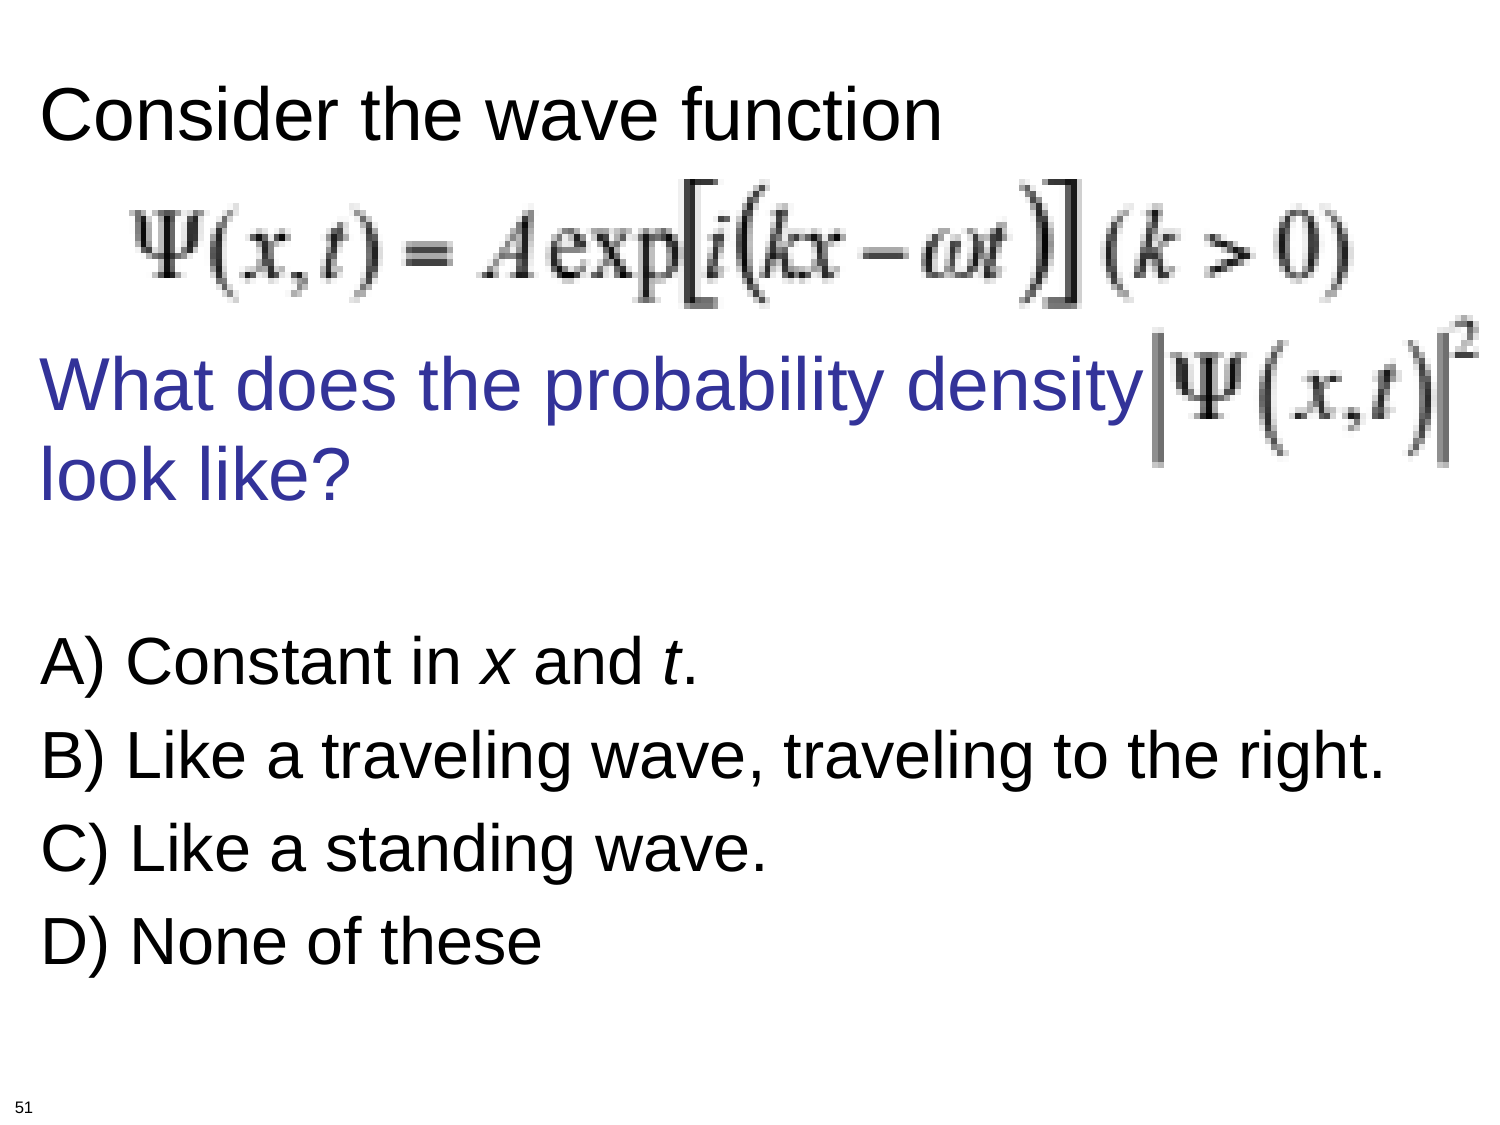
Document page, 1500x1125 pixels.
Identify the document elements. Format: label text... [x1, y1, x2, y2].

list A) Constant in x and t. B) Like a traveling wave, traveling to the right. C) Like a standing wave. D) None of these [25, 610, 1472, 1091]
text_box 51 [0, 1089, 50, 1125]
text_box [118, 179, 1355, 311]
title Consider the wave function What does the probability density look like? [24, 58, 1471, 660]
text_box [1141, 291, 1486, 476]
